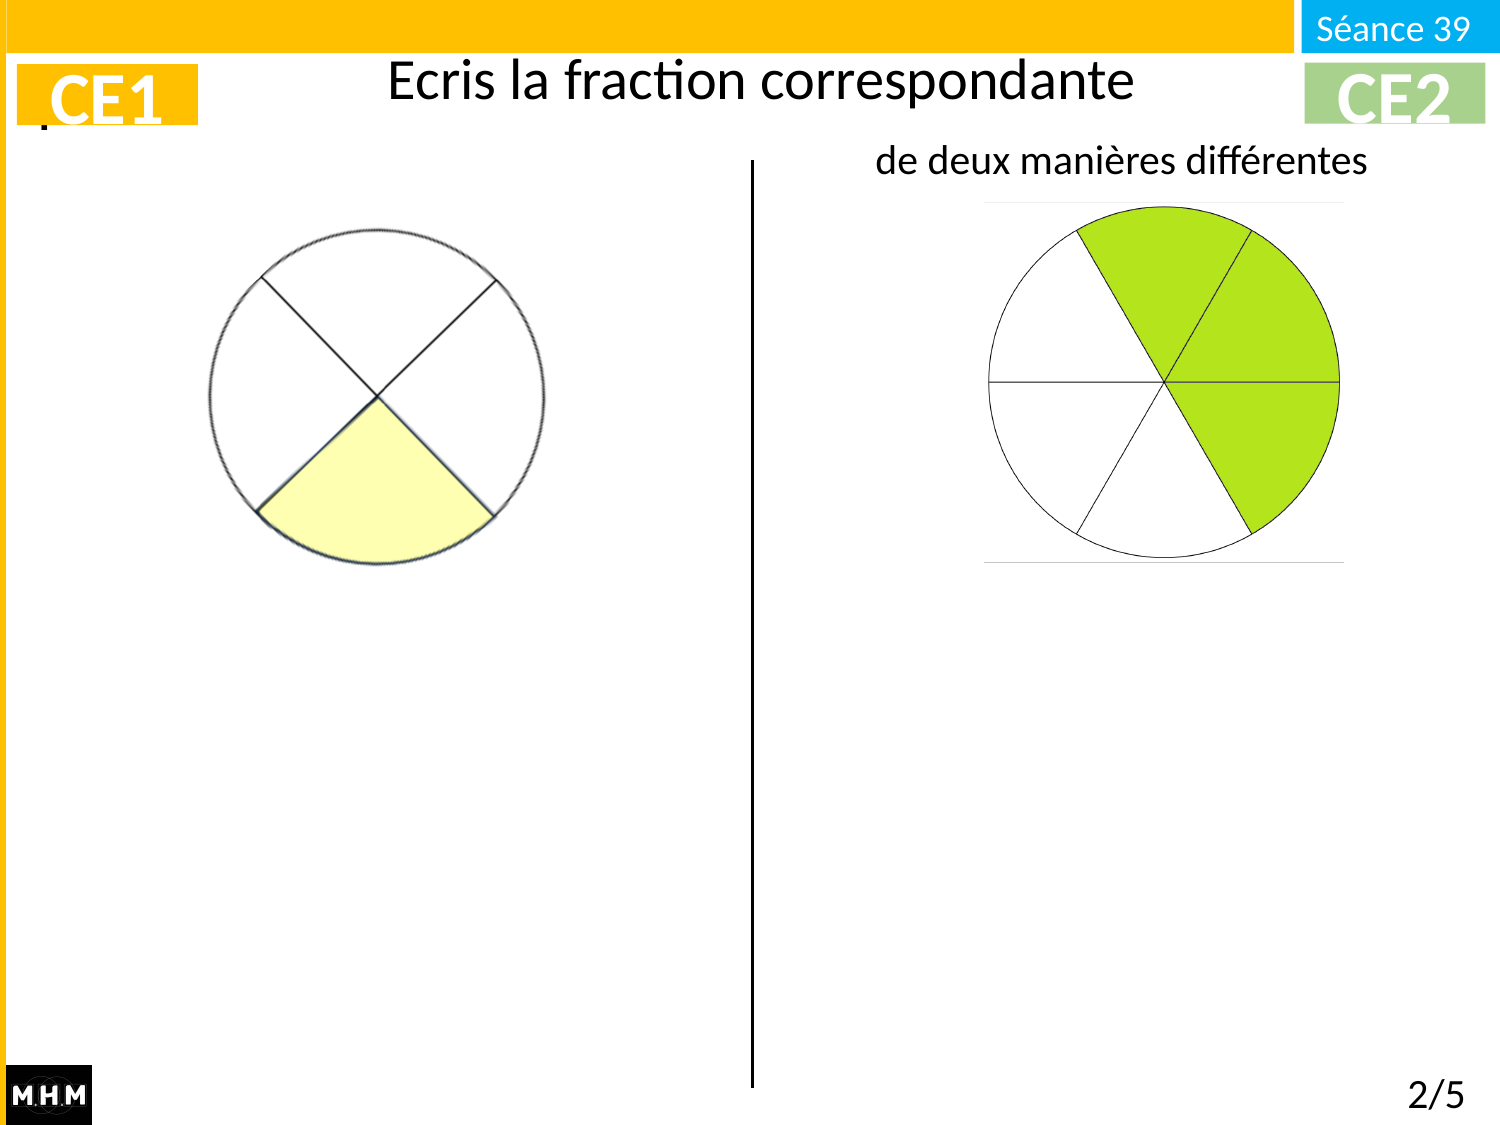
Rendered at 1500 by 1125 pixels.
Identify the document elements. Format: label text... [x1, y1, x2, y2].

text_box CE2 [1303, 62, 1487, 125]
text_box CE1 [16, 63, 199, 126]
picture [6, 1065, 92, 1125]
picture [138, 163, 633, 652]
list 2/5 [1373, 1064, 1500, 1125]
picture [983, 201, 1345, 563]
text_box Ecris la fraction correspondante [372, 0, 1500, 163]
text_box de deux manières différentes [860, 125, 1500, 190]
